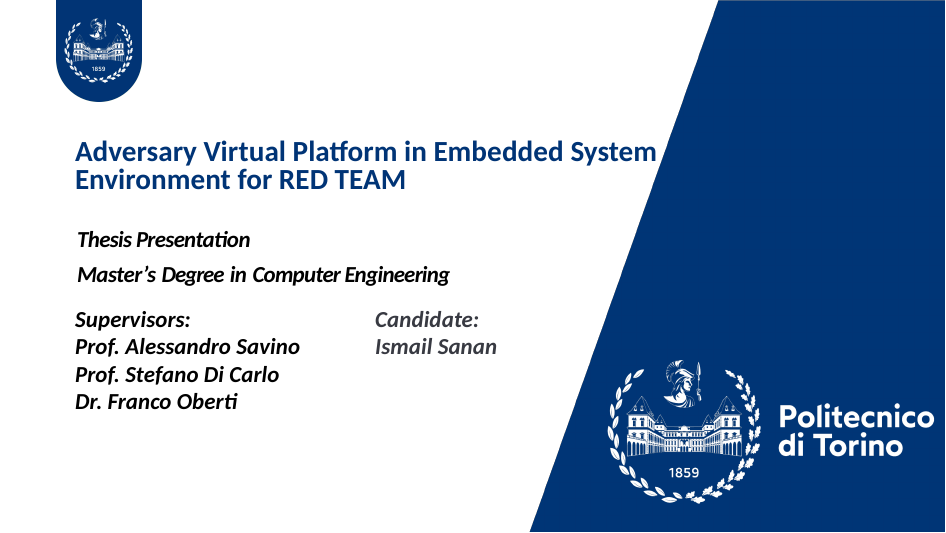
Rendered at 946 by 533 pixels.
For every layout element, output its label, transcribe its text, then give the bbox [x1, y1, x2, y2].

text_box Candidate: Ismail Sanan [360, 296, 523, 367]
picture [56, 0, 142, 102]
title Adversary Virtual Platform in Embedded System Environment for RED TEAM [72, 130, 523, 217]
text_box Thesis Presentation Master’s Degree in Computer Engineering [72, 217, 523, 288]
picture [528, 0, 946, 532]
text_box Supervisors: Prof. Alessandro Savino Prof. Stefano Di Carlo Dr. Franco Oberti [60, 296, 336, 422]
